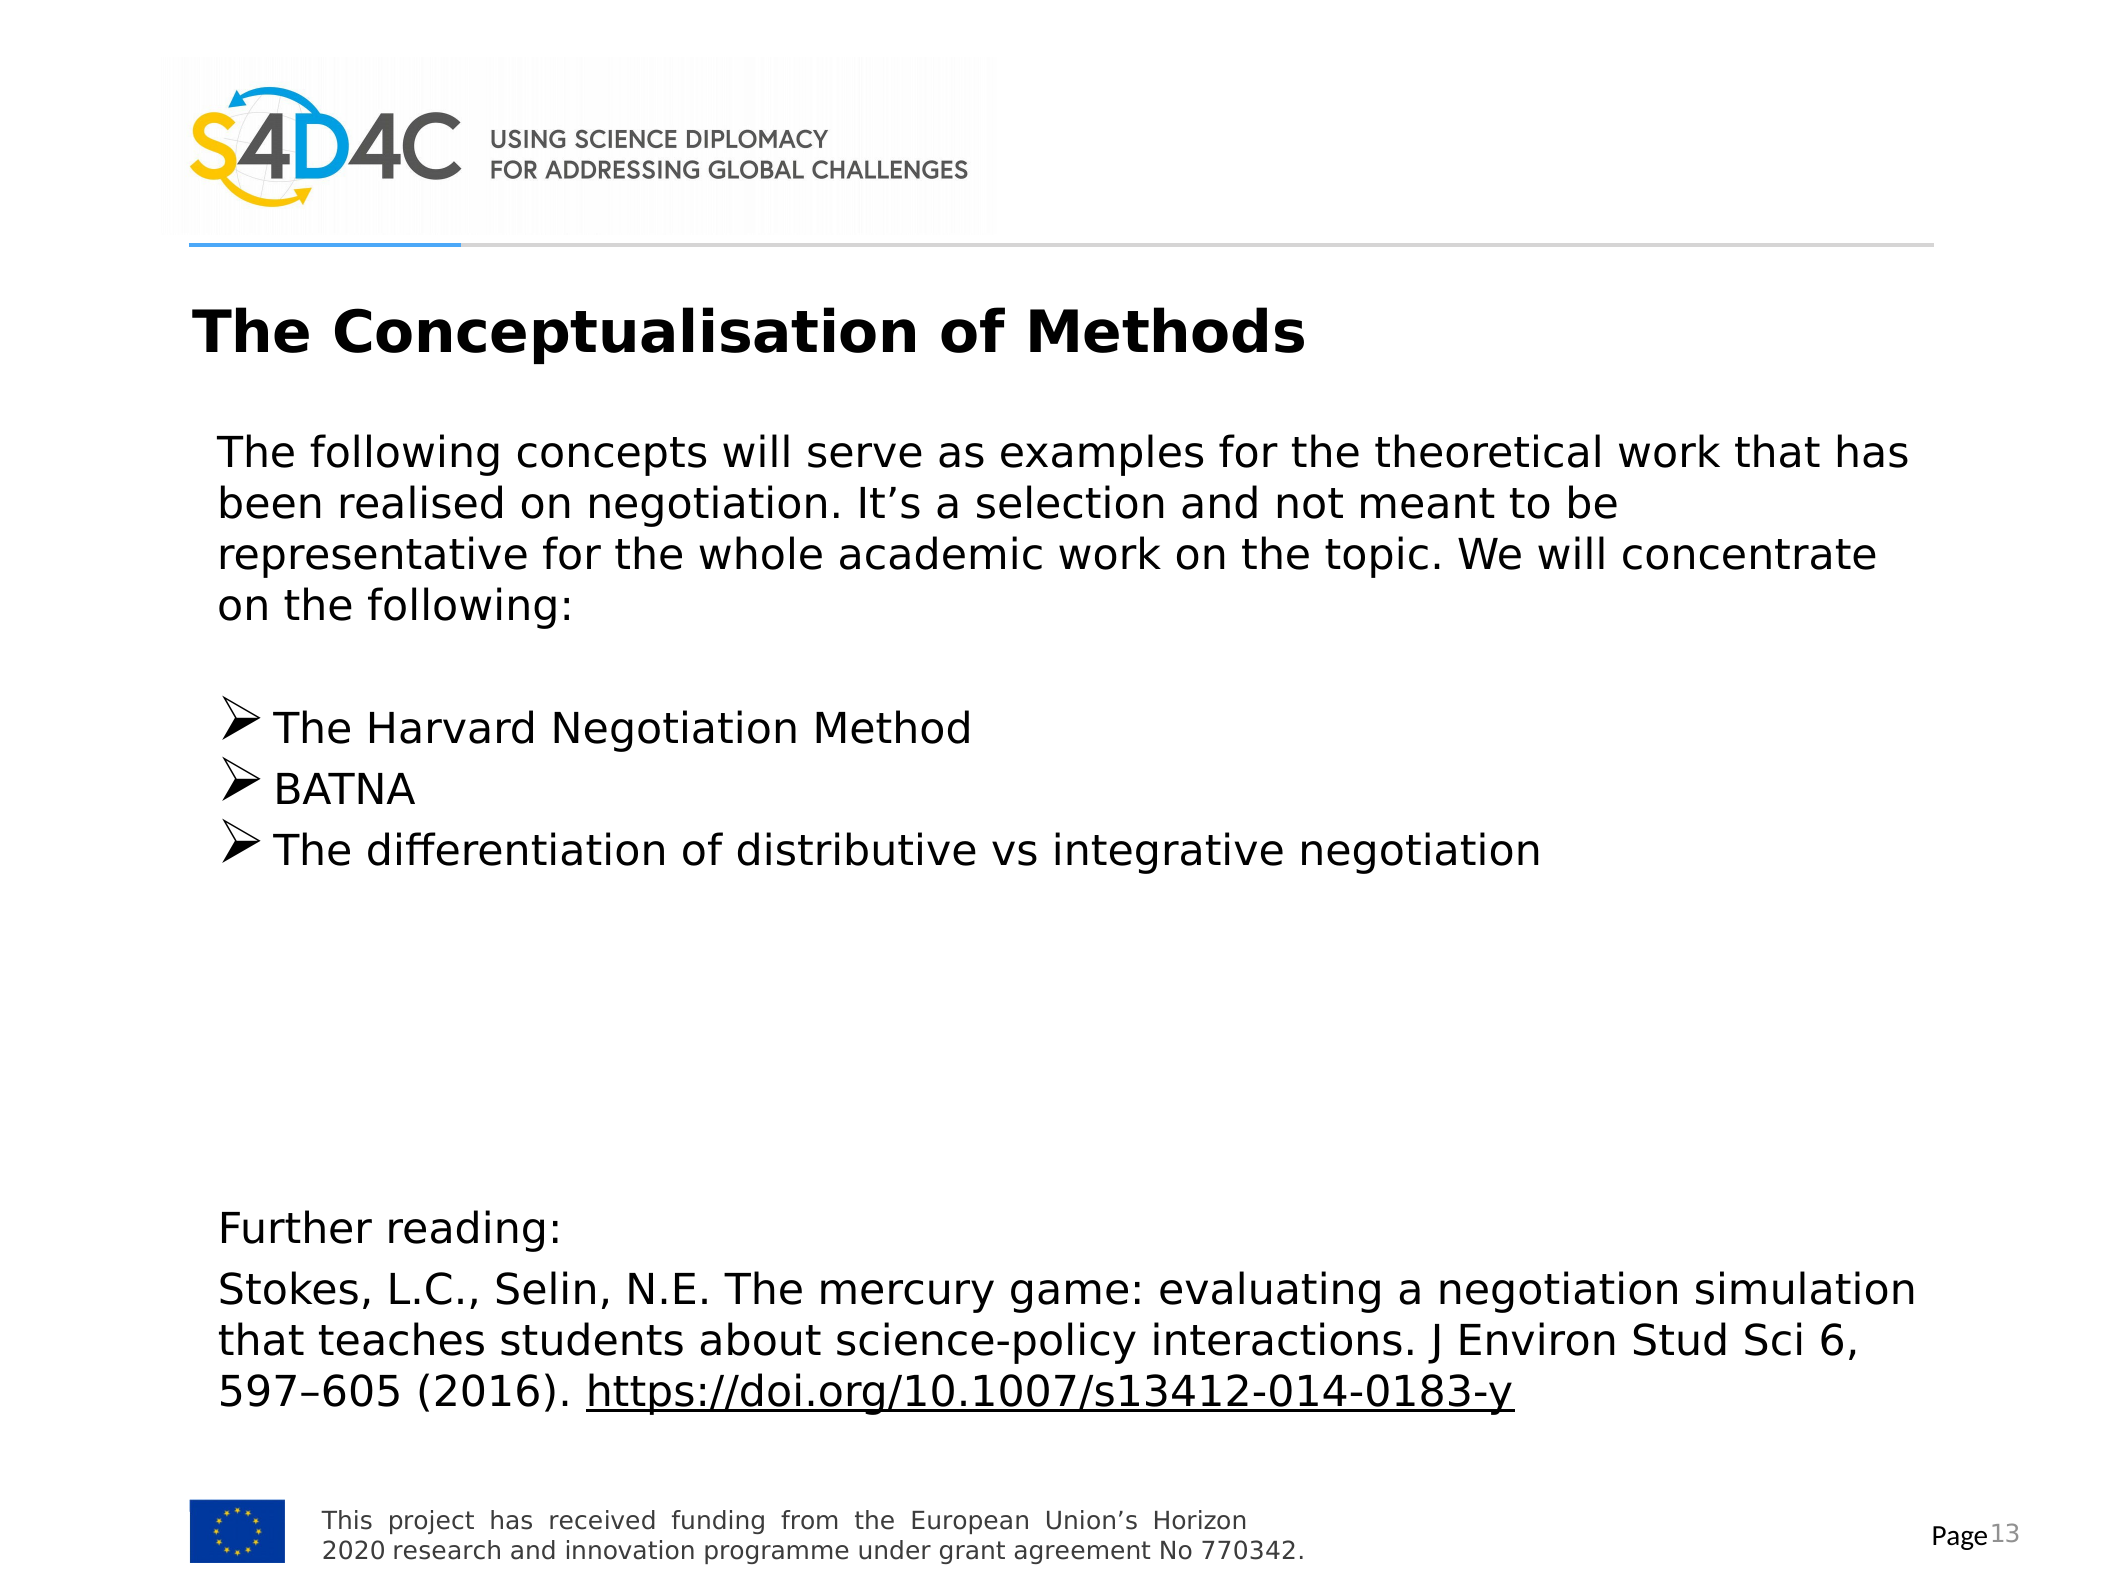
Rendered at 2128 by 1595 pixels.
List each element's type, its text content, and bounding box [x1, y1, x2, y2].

footer This project has received funding from the European Union’s Horizon 2020 research and innovation programme under grant agreement No 770342. [319, 1504, 1328, 1564]
text_box The following concepts will serve as examples for the theoretical work that has been realised on negotiation. It’s a selection and not meant to be representative for the whole academic work on the topic. We will concentrate on the following: The Harvard Negotiation Method BATNA The differentiation of distributive vs integrative negotiation [189, 417, 1941, 943]
slide_number 13 [1531, 1517, 2021, 1548]
text_box Further reading: Stokes, L.C., Selin, N.E. The mercury game: evaluating a negotiation simulation that teaches students about science-policy interactions. J Environ Stud Sci 6, 597–605 (2016). https://doi.org/10.1007/s13412-014-0183-y [190, 1192, 1942, 1423]
picture [189, 1499, 285, 1563]
picture [161, 57, 997, 235]
text_box The Conceptualisation of Methods [189, 294, 1946, 365]
